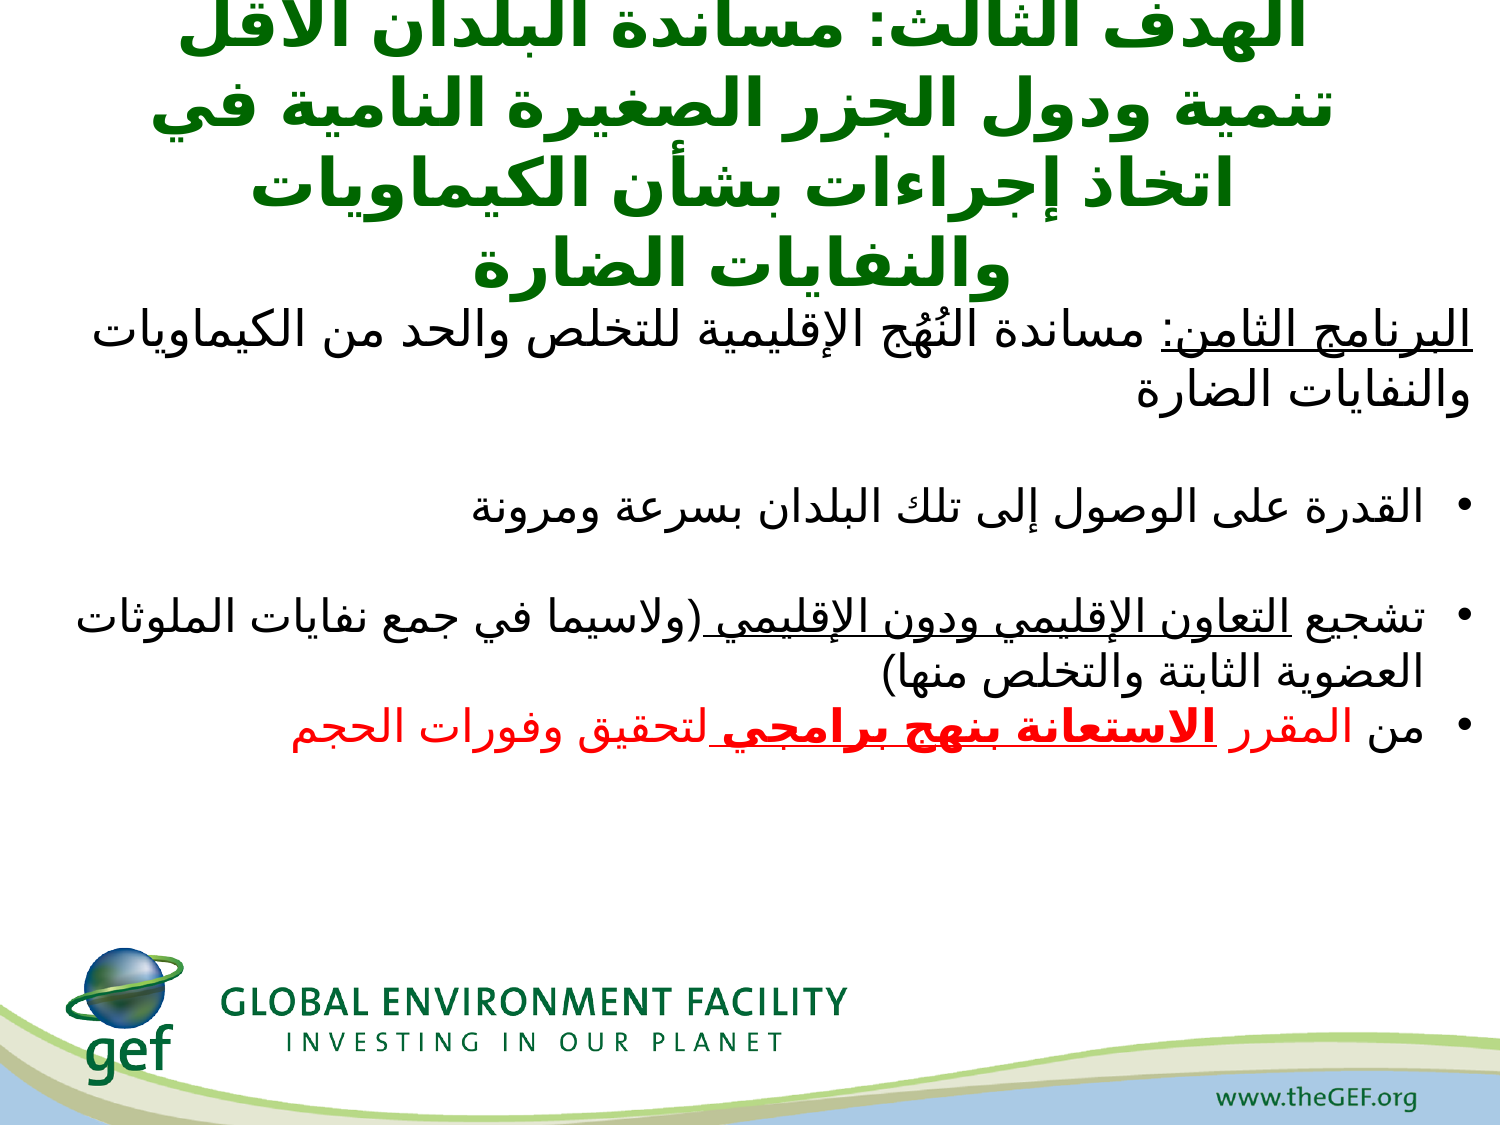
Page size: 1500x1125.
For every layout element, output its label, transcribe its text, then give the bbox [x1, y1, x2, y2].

text_box البرنامج الثامن: مساندة النُهُج الإقليمية للتخلص والحد من الكيماويات والنفايات الضارة القدرة على الوصول إلى تلك البلدان بسرعة ومرونة تشجيع التعاون الإقليمي ودون الإقليمي (ولاسيما في جمع نفايات الملوثات العضوية الثابتة والتخلص منها) من المقرر الاستعانة بنهج برامجي لتحقيق وفورات الحجم [24, 253, 1488, 814]
title الهدف الثالث: مساندة البلدان الأقل تنمية ودول الجزر الصغيرة النامية في اتخاذ إجراءات بشأن الكيماويات والنفايات الضارة [87, 0, 1401, 201]
picture [0, 920, 1500, 1125]
